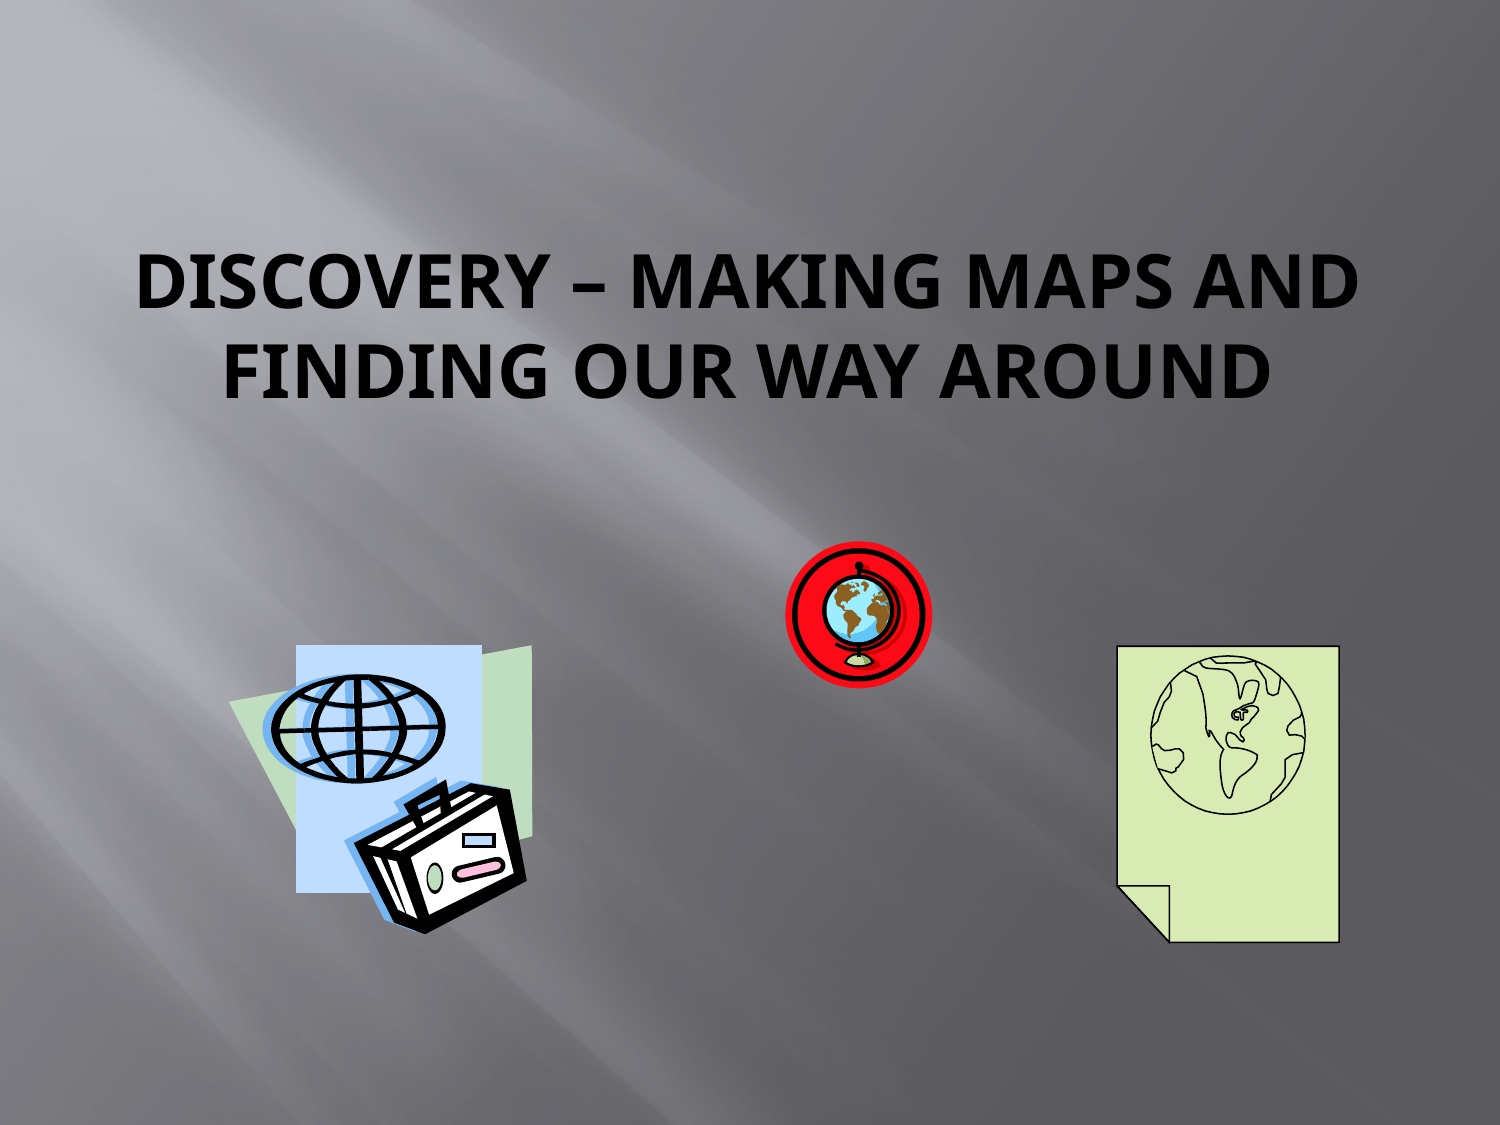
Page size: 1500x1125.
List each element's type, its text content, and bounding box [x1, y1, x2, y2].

picture [785, 541, 933, 689]
picture [228, 644, 533, 935]
text_box [1117, 646, 1340, 943]
title Discovery – making maps and finding our way around [110, 172, 1386, 414]
